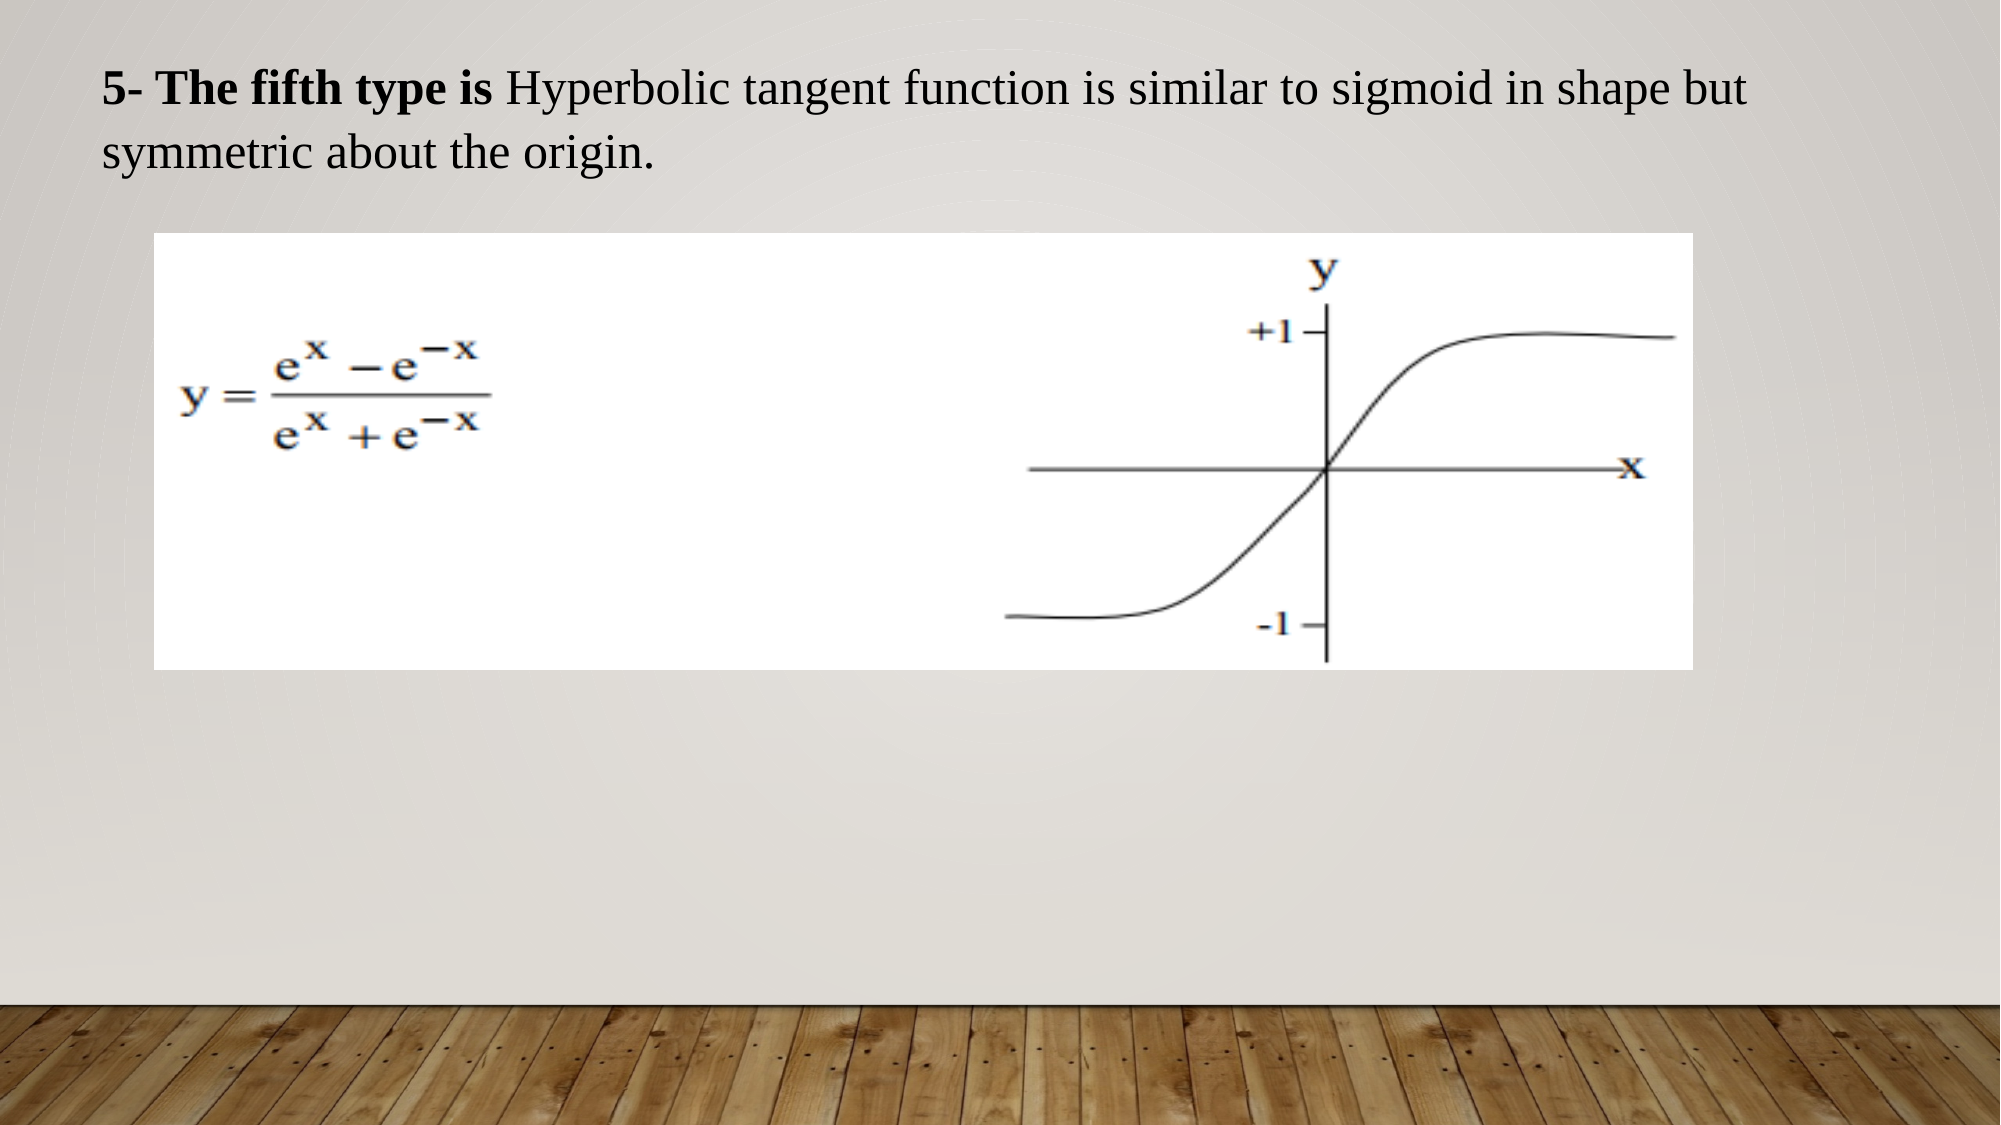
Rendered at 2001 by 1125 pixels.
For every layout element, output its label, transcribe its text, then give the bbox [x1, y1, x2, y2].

picture [153, 232, 1693, 671]
text_box 5- The fifth type is Hyperbolic tangent function is similar to sigmoid in shape but symmetric about the origin. [87, 42, 1802, 671]
picture [0, 1005, 2000, 1125]
